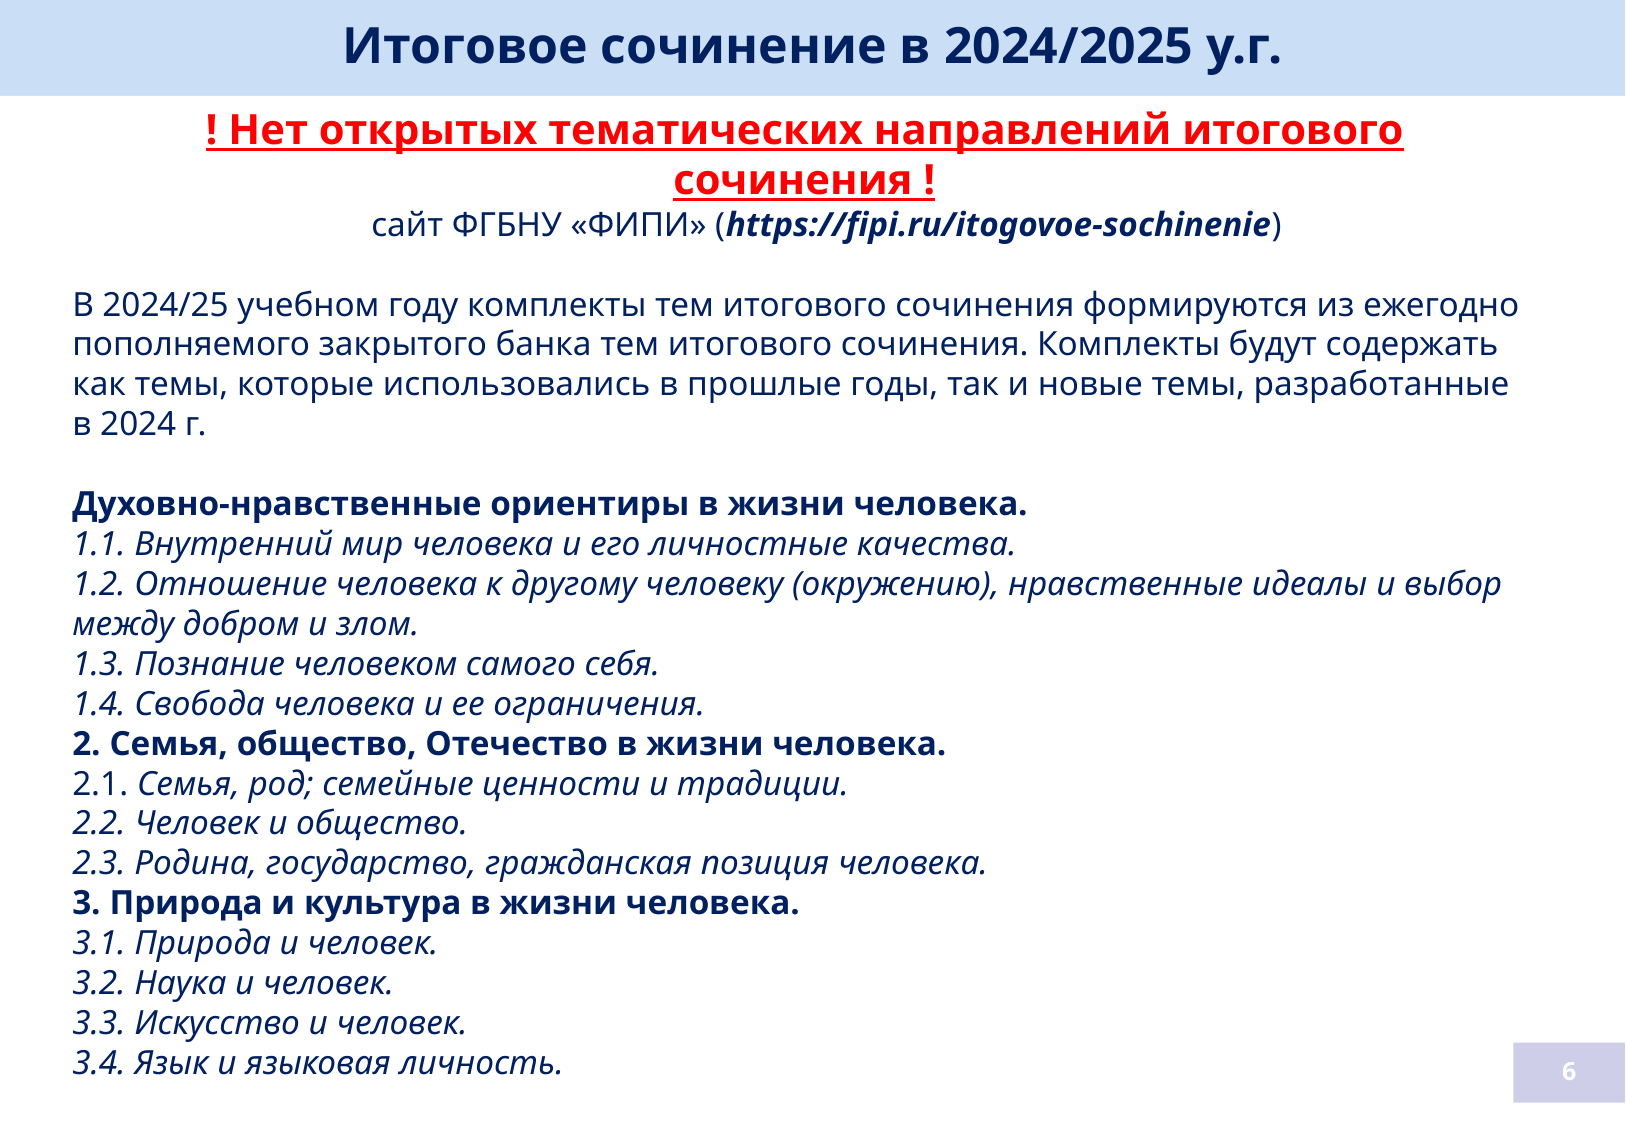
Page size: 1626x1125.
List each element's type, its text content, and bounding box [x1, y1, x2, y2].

picture [0, 0, 1625, 96]
text_box ! Нет открытых тематических направлений итогового сочинения ! сайт ФГБНУ «ФИПИ» (https://fipi.ru/itogovoe-sochinenie) В 2024/25 учебном году комплекты тем итогового сочинения формируются из ежегодно пополняемого закрытого банка тем итогового сочинения. Комплекты будут содержать как темы, которые использовались в прошлые годы, так и новые темы, разработанные в 2024 г. Духовно-нравственные ориентиры в жизни человека. 1.1. Внутренний мир человека и его личностные качества. 1.2. Отношение человека к другому человеку (окружению), нравственные идеалы и выбор между добром и злом. 1.3. Познание человеком самого себя. 1.4. Свобода человека и ее ограничения. 2. Семья, общество, Отечество в жизни человека. 2.1. Семья, род; семейные ценности и традиции. 2.2. Человек и общество. 2.3. Родина, государство, гражданская позиция человека. 3. Природа и культура в жизни человека. 3.1. Природа и человек. 3.2. Наука и человек. 3.3. Искусство и человек. 3.4. Язык и языковая личность. [57, 96, 1552, 1089]
slide_number 6 [1513, 1042, 1625, 1103]
